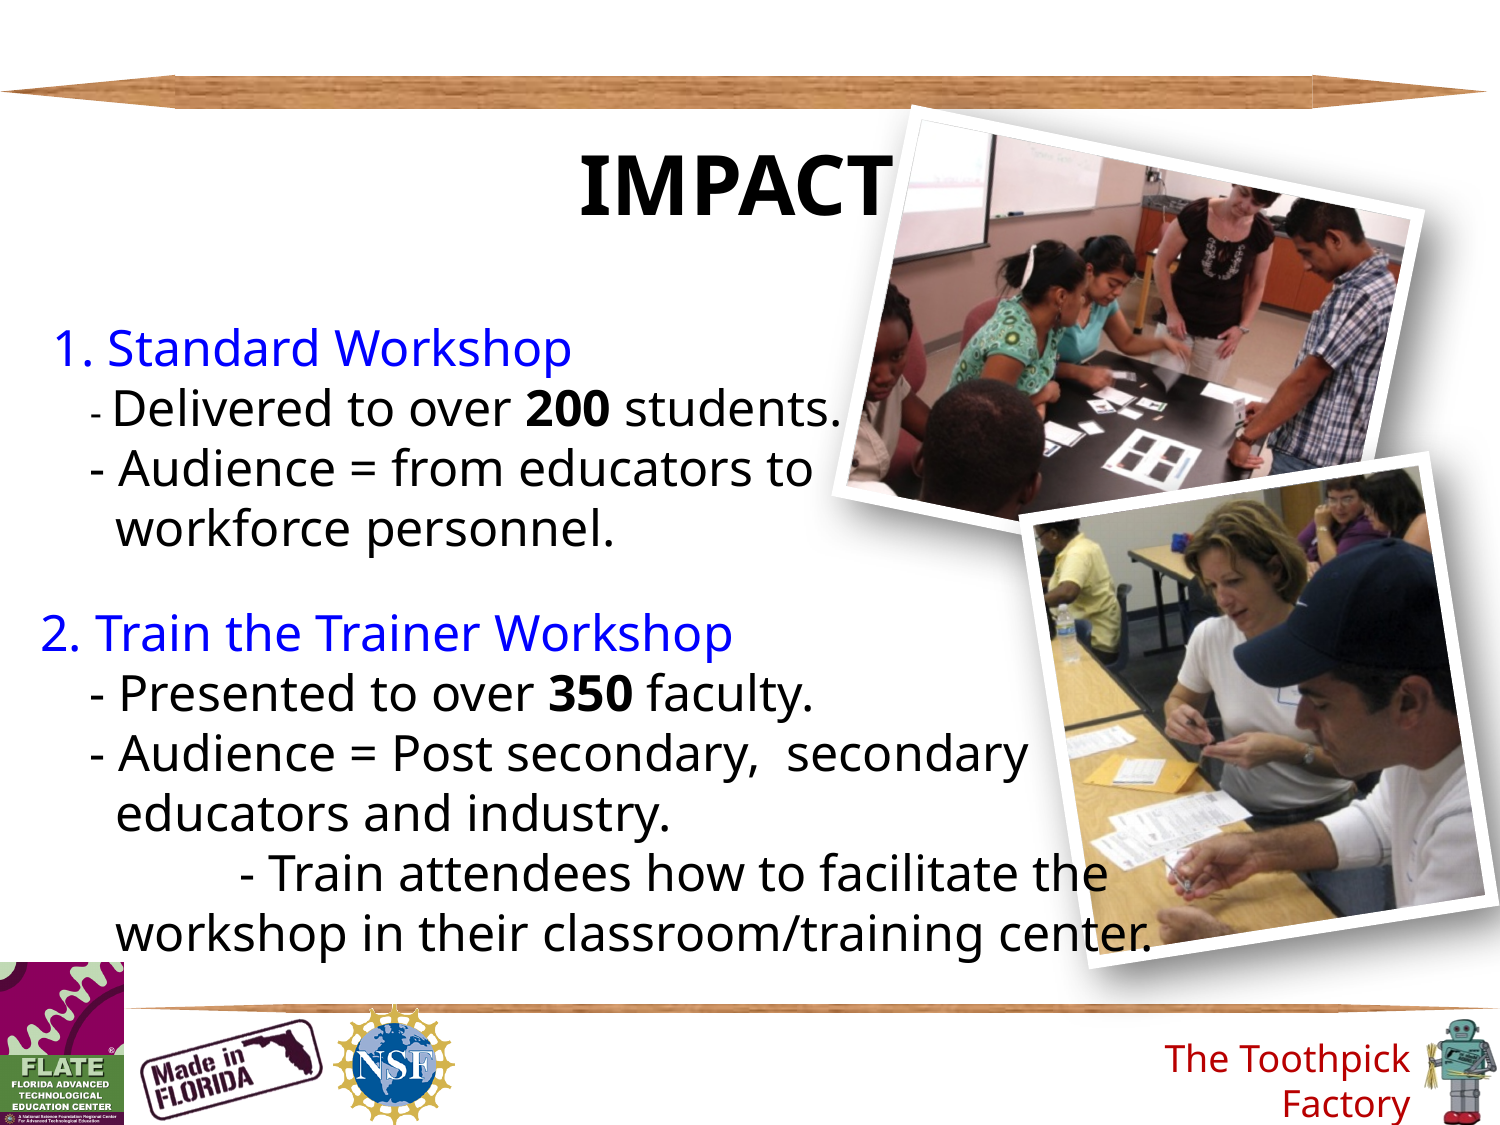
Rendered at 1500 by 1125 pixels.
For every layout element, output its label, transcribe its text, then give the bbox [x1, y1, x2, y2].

picture [1424, 1015, 1500, 1125]
picture [125, 1064, 455, 1125]
picture [1188, 1004, 1500, 1013]
picture [878, 121, 1485, 941]
picture [0, 1064, 124, 1125]
list IMPACT [0, 75, 1488, 238]
text_box 1. Standard Workshop - Delivered to over 200 students. - Audience = from educators to workforce personnel. 2. Train the Trainer Workshop - Presented to over 350 faculty. - Audience = Post secondary, secondary educators and industry. - Train attendees how to facilitate the workshop in their classroom/training center. [0, 229, 1188, 1064]
